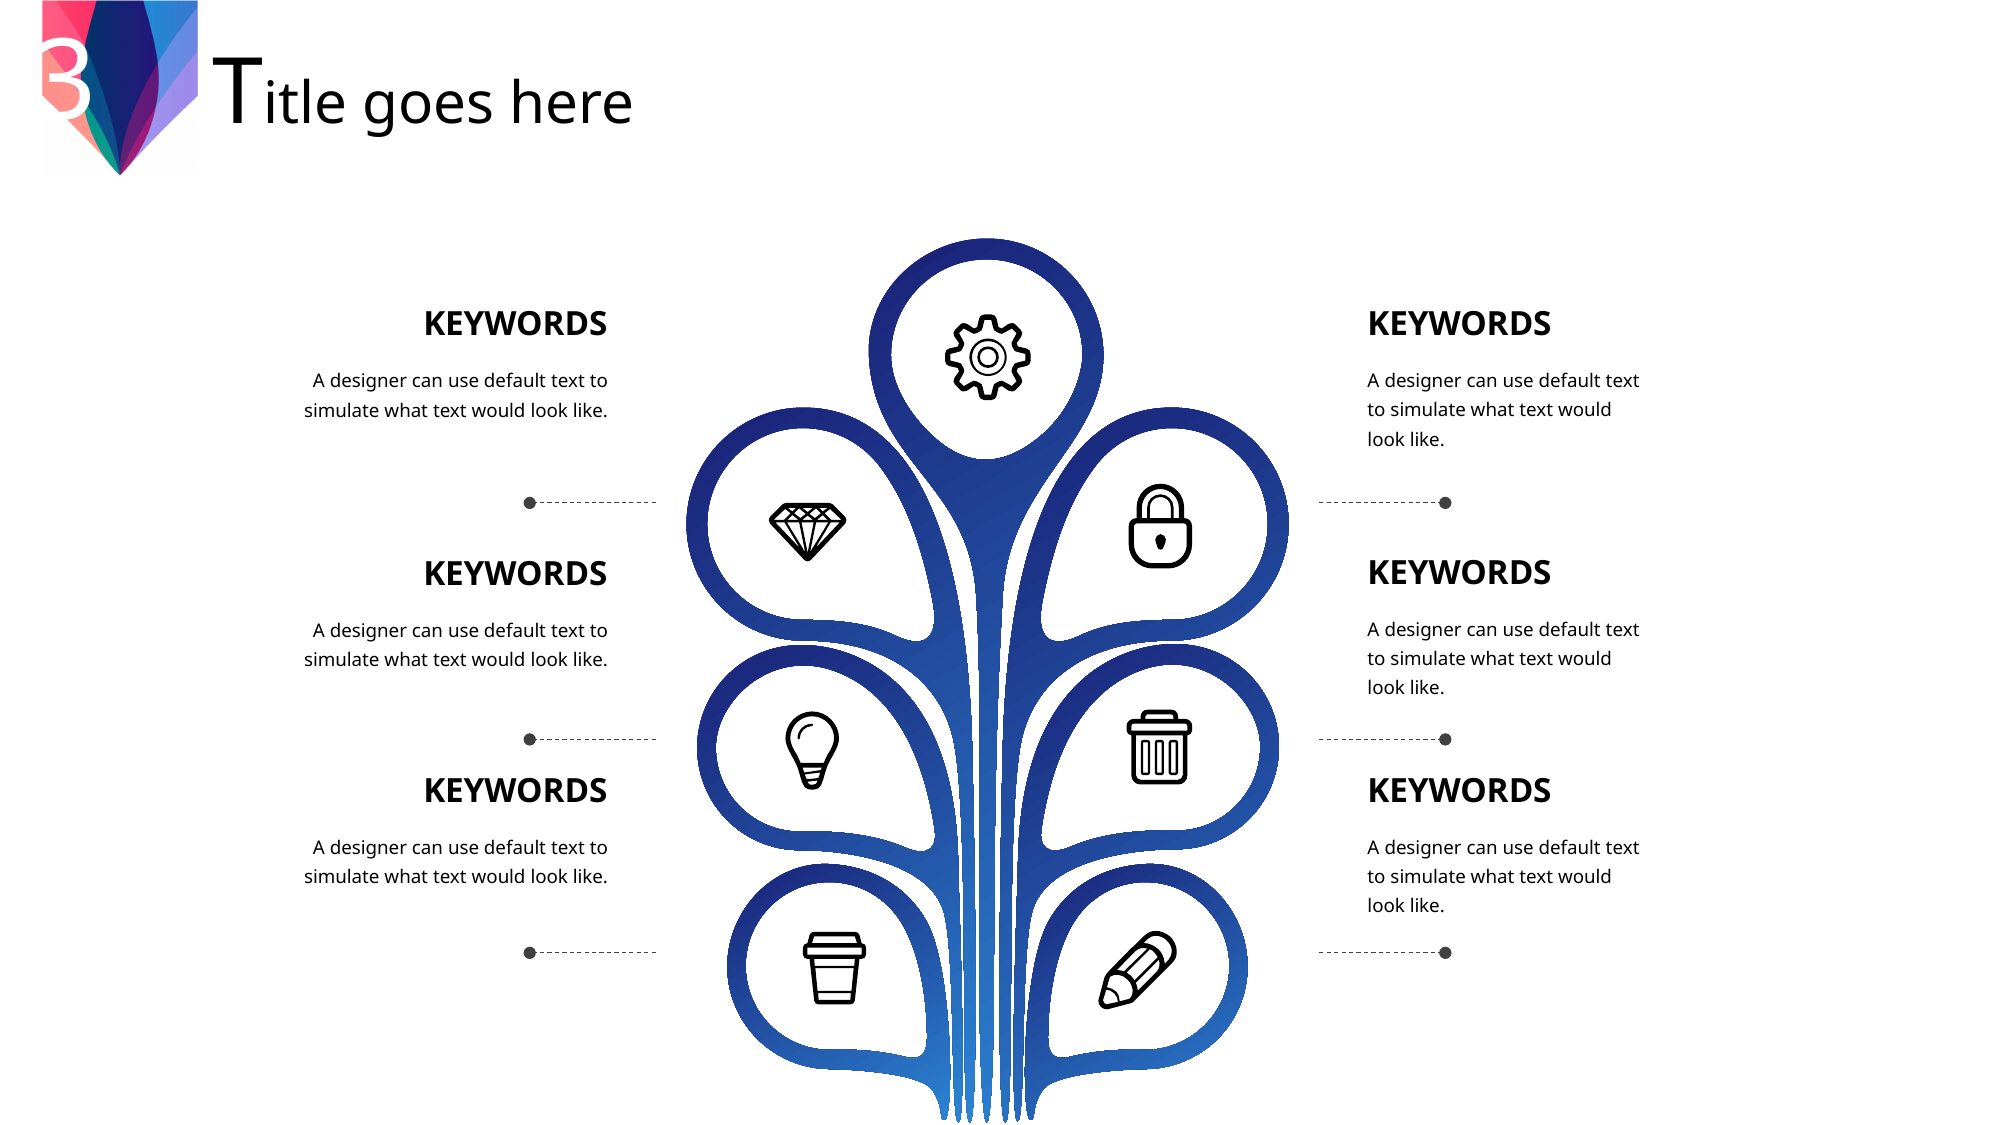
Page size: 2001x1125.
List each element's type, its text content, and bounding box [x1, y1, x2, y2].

text_box A designer can use default text to simulate what text would look like. [1352, 603, 1669, 706]
text_box [727, 863, 951, 1120]
text_box [999, 407, 1289, 1123]
text_box A designer can use default text to simulate what text would look like. [280, 354, 623, 429]
text_box KEYWORDS [1352, 761, 1668, 817]
text_box KEYWORDS [1352, 294, 1668, 350]
text_box KEYWORDS [312, 544, 623, 600]
text_box A designer can use default text to simulate what text would look like. [280, 821, 623, 895]
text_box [945, 314, 1031, 401]
text_box A designer can use default text to simulate what text would look like. [280, 604, 623, 678]
text_box [1098, 930, 1177, 1010]
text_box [1128, 483, 1193, 569]
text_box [1126, 709, 1193, 785]
text_box [686, 407, 976, 1123]
text_box KEYWORDS [312, 295, 623, 350]
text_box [785, 711, 839, 790]
text_box [768, 502, 847, 562]
text_box KEYWORDS [1352, 543, 1668, 599]
text_box A designer can use default text to simulate what text would look like. [1352, 354, 1669, 458]
text_box KEYWORDS [312, 761, 623, 817]
text_box [1024, 863, 1248, 1120]
text_box A designer can use default text to simulate what text would look like. [1352, 821, 1669, 924]
text_box [1013, 644, 1279, 1122]
text_box [697, 645, 963, 1123]
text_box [17, 0, 666, 177]
text_box [868, 238, 1104, 1123]
text_box [802, 931, 867, 1005]
